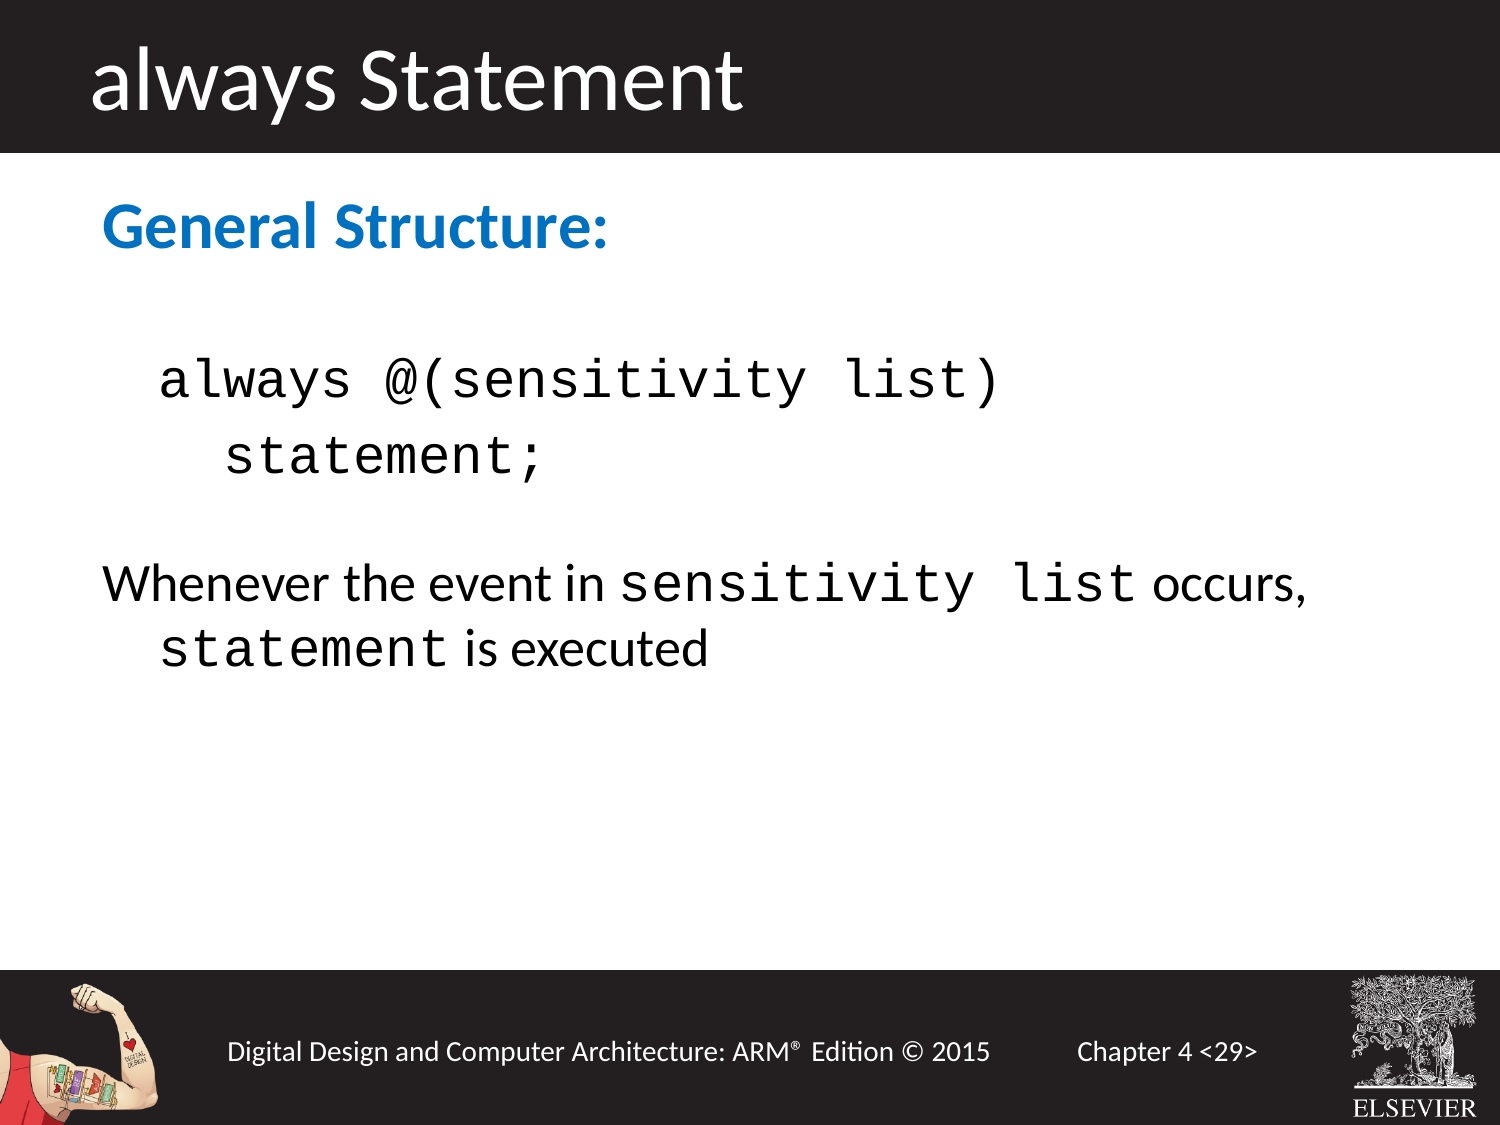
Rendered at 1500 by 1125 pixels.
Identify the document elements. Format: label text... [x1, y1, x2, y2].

picture [0, 979, 163, 1125]
text_box always Statement [75, 11, 1375, 136]
picture [1350, 974, 1477, 1117]
text_box General Structure: always @(sensitivity list) statement; Whenever the event in sensitivity list occurs, statement is executed [87, 174, 1450, 404]
text_box General Structure: always @(sensitivity list) statement; Whenever the event in sensitivity list occurs, statement is executed [87, 405, 1450, 1025]
